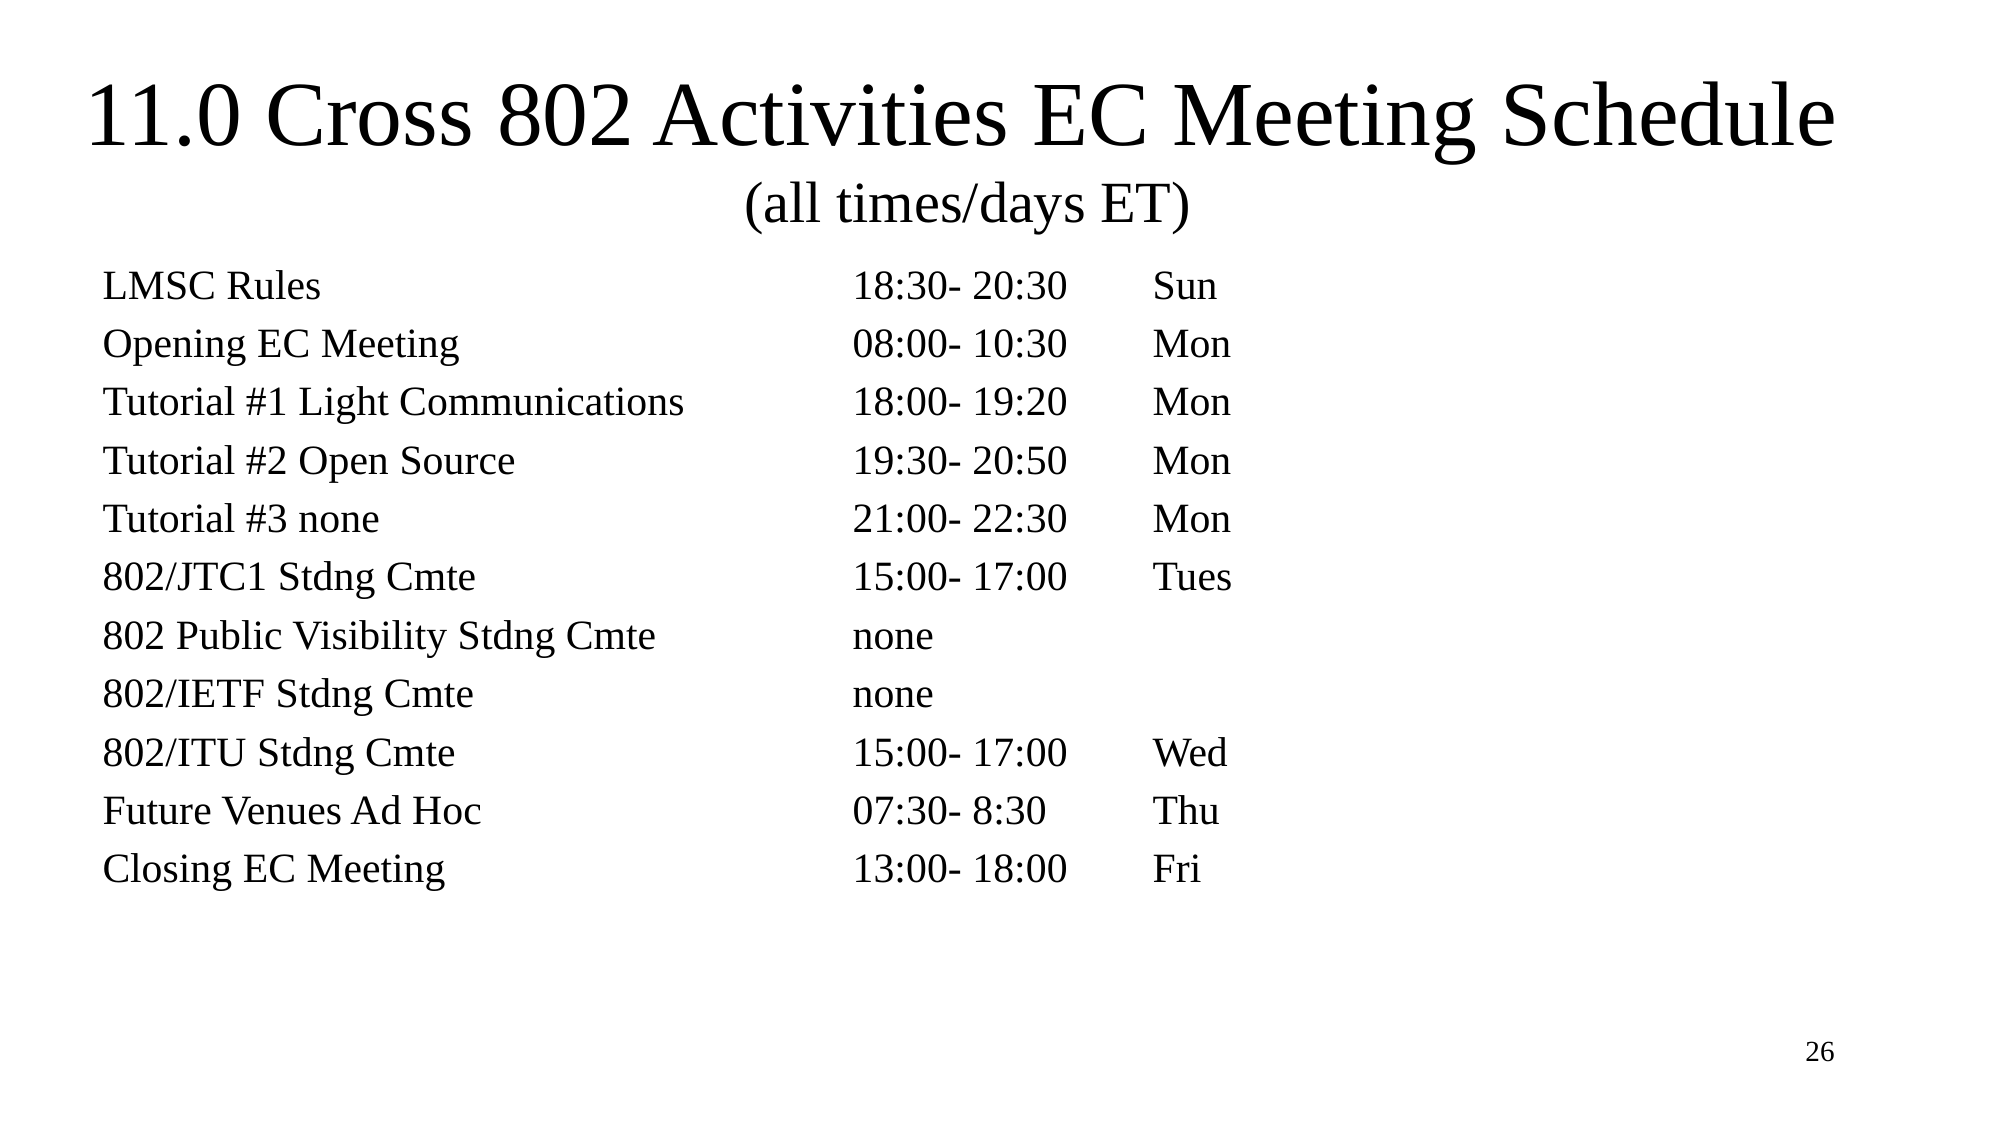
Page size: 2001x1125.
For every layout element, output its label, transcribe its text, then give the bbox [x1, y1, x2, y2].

list LMSC Rules 18:30- 20:30 Sun Opening EC Meeting 08:00- 10:30 Mon Tutorial #1 Light Communications 18:00- 19:20 Mon Tutorial #2 Open Source 19:30- 20:50 Mon Tutorial #3 none 21:00- 22:30 Mon 802/JTC1 Stdng Cmte 15:00- 17:00 Tues 802 Public Visibility Stdng Cmte none 802/IETF Stdng Cmte none 802/ITU Stdng Cmte 15:00- 17:00 Wed Future Venues Ad Hoc 07:30- 8:30 Thu Closing EC Meeting 13:00- 18:00 Fri [87, 249, 1951, 926]
title 11.0 Cross 802 Activities EC Meeting Schedule (all times/days ET) [49, 49, 1876, 238]
slide_number 26 [1433, 1024, 1851, 1101]
